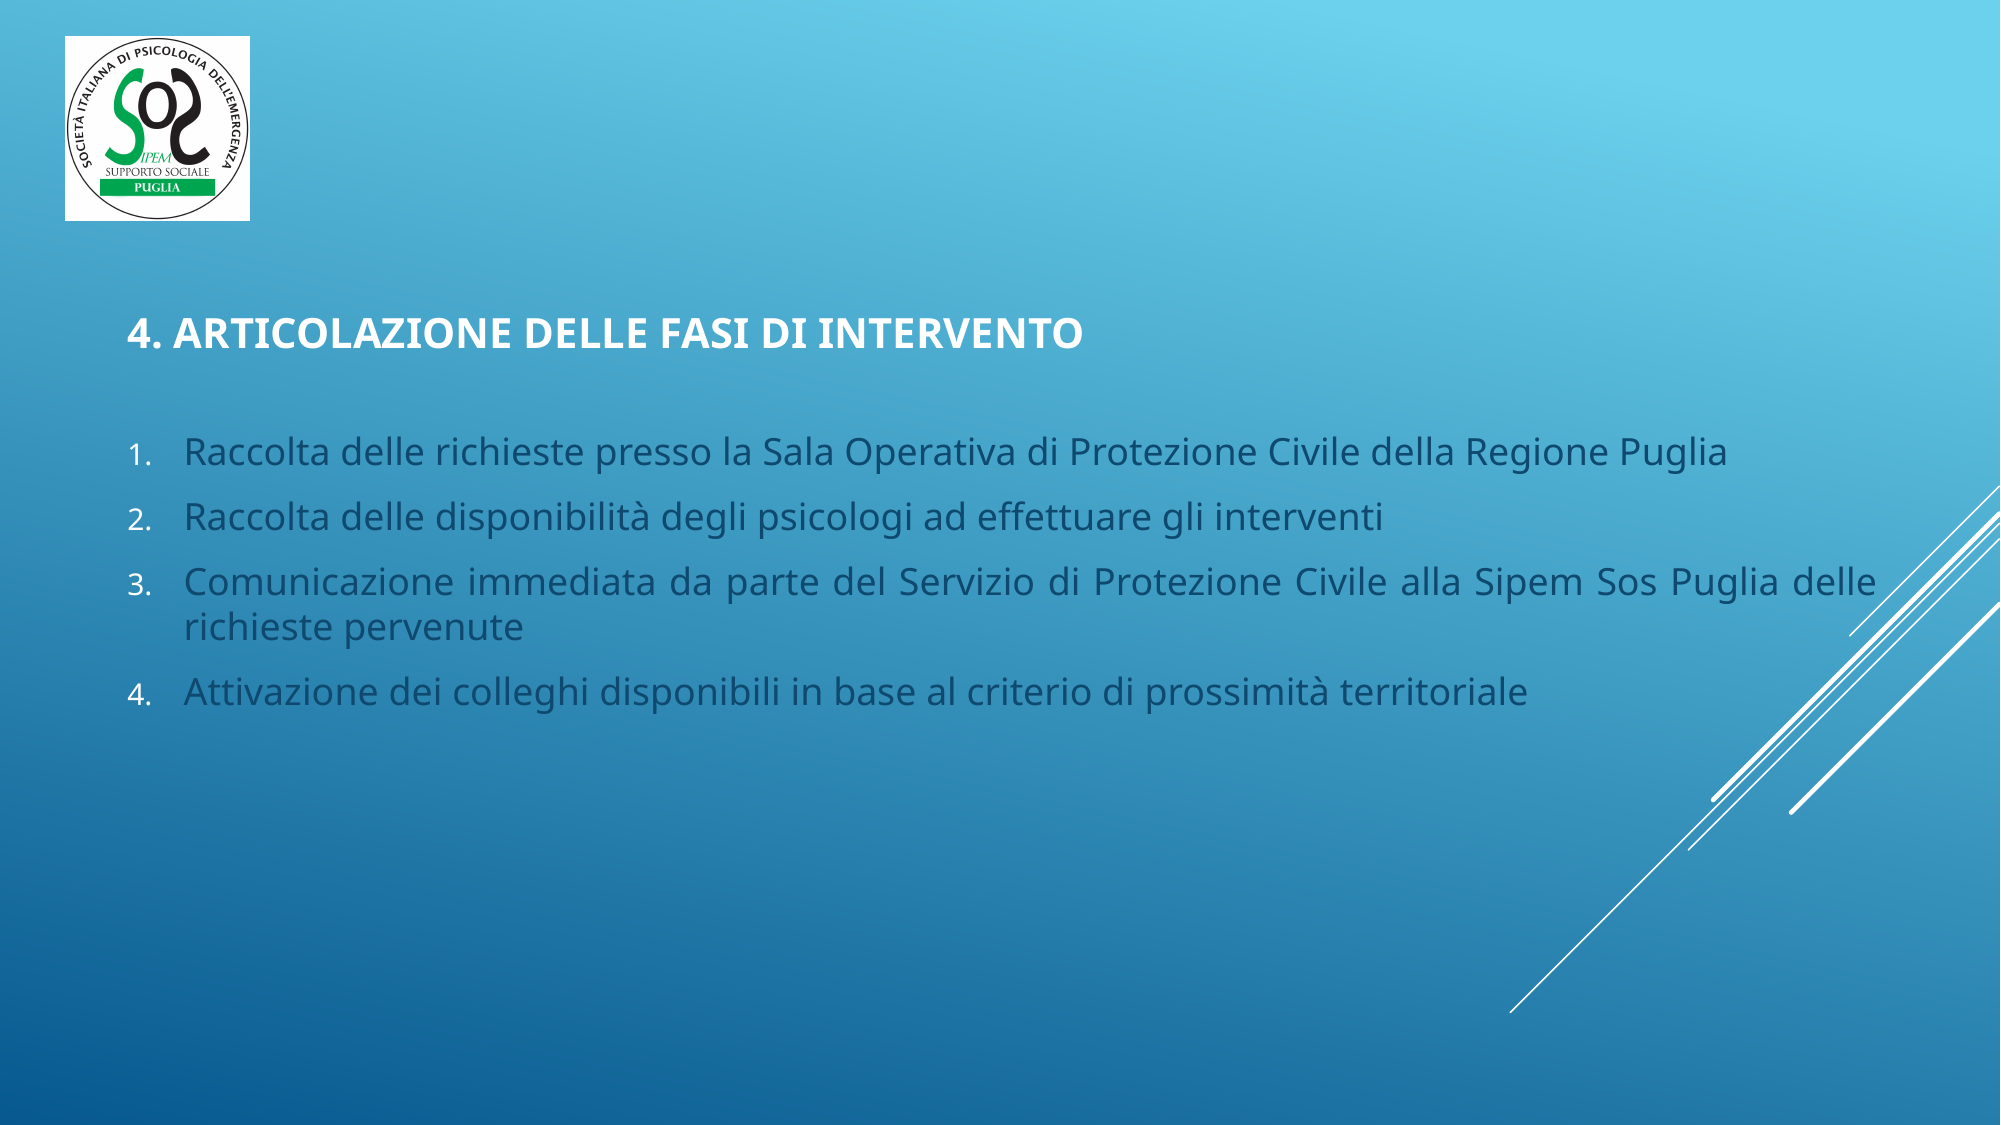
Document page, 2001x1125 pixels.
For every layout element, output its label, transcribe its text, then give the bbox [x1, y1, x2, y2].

title 4. articolazione delLE FASI di intervento [112, 260, 2000, 365]
list Raccolta delle richieste presso la Sala Operativa di Protezione Civile della Regione Puglia Raccolta delle disponibilità degli psicologi ad effettuare gli interventi Comunicazione immediata da parte del Servizio di Protezione Civile alla Sipem Sos Puglia delle richieste pervenute Attivazione dei colleghi disponibili in base al criterio di prossimità territoriale [112, 420, 1895, 1046]
picture [65, 35, 250, 221]
